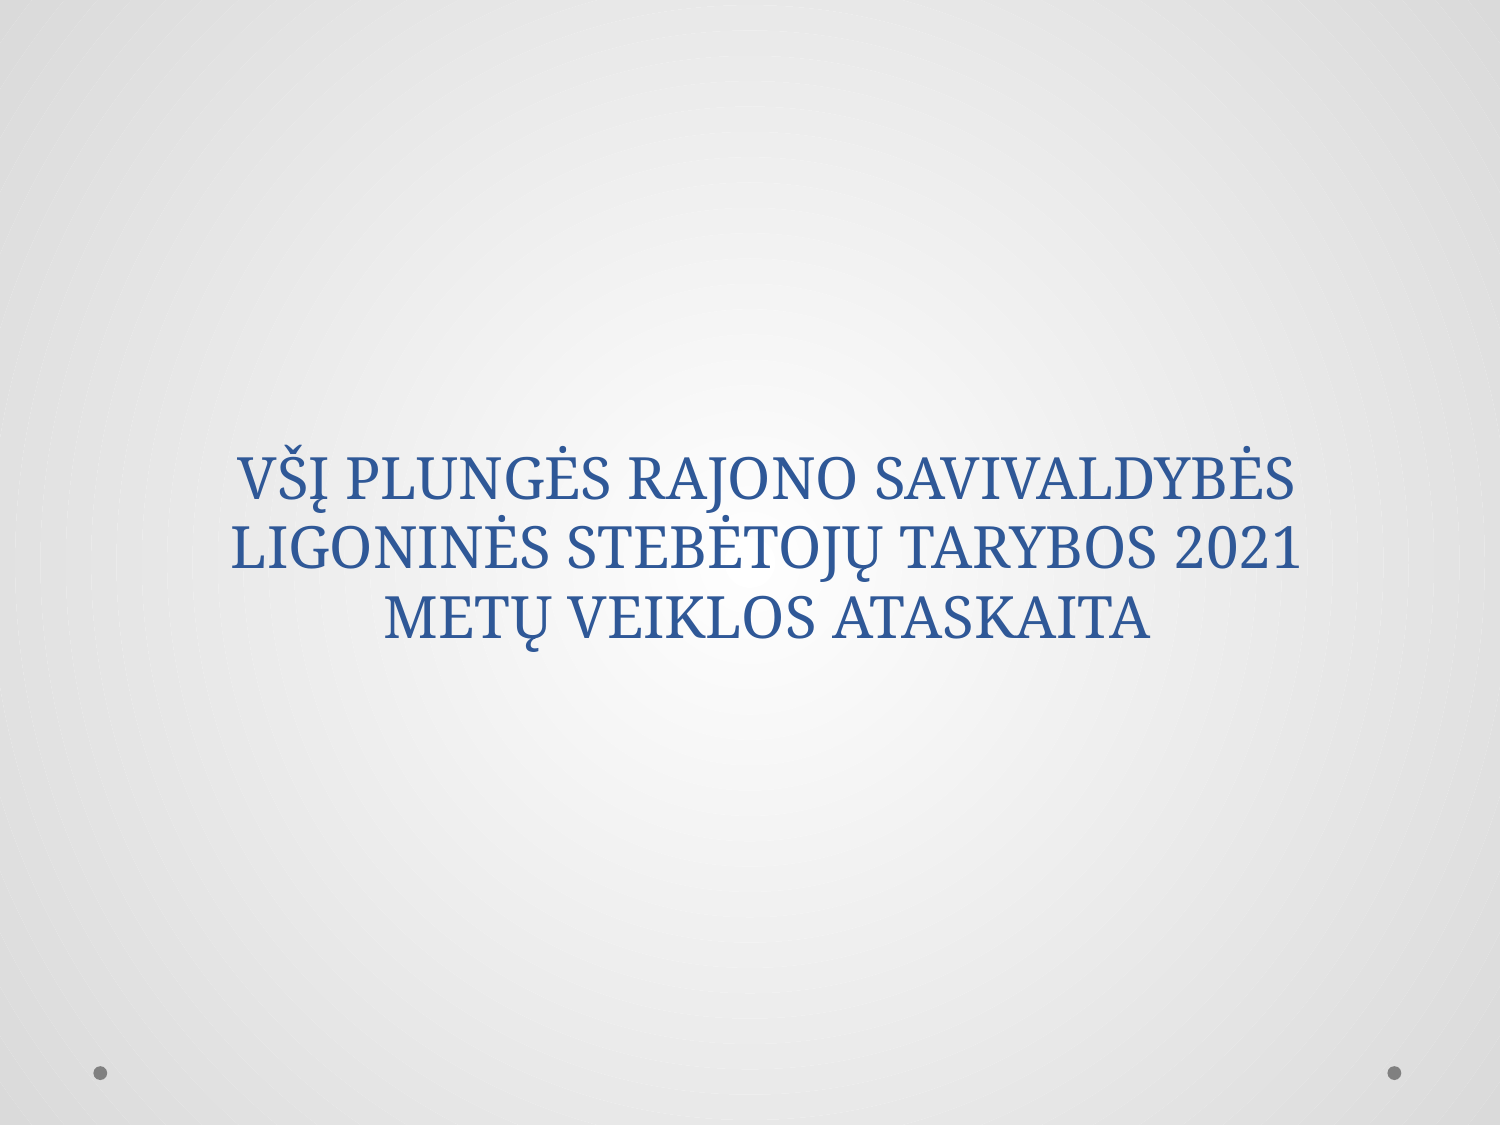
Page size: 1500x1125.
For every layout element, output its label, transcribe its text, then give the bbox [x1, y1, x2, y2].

title VŠĮ PLUNGĖS RAJONO SAVIVALDYBĖS LIGONINĖS STEBĖTOJŲ TARYBOS 2021 METŲ VEIKLOS ATASKAITA [147, 101, 1388, 728]
